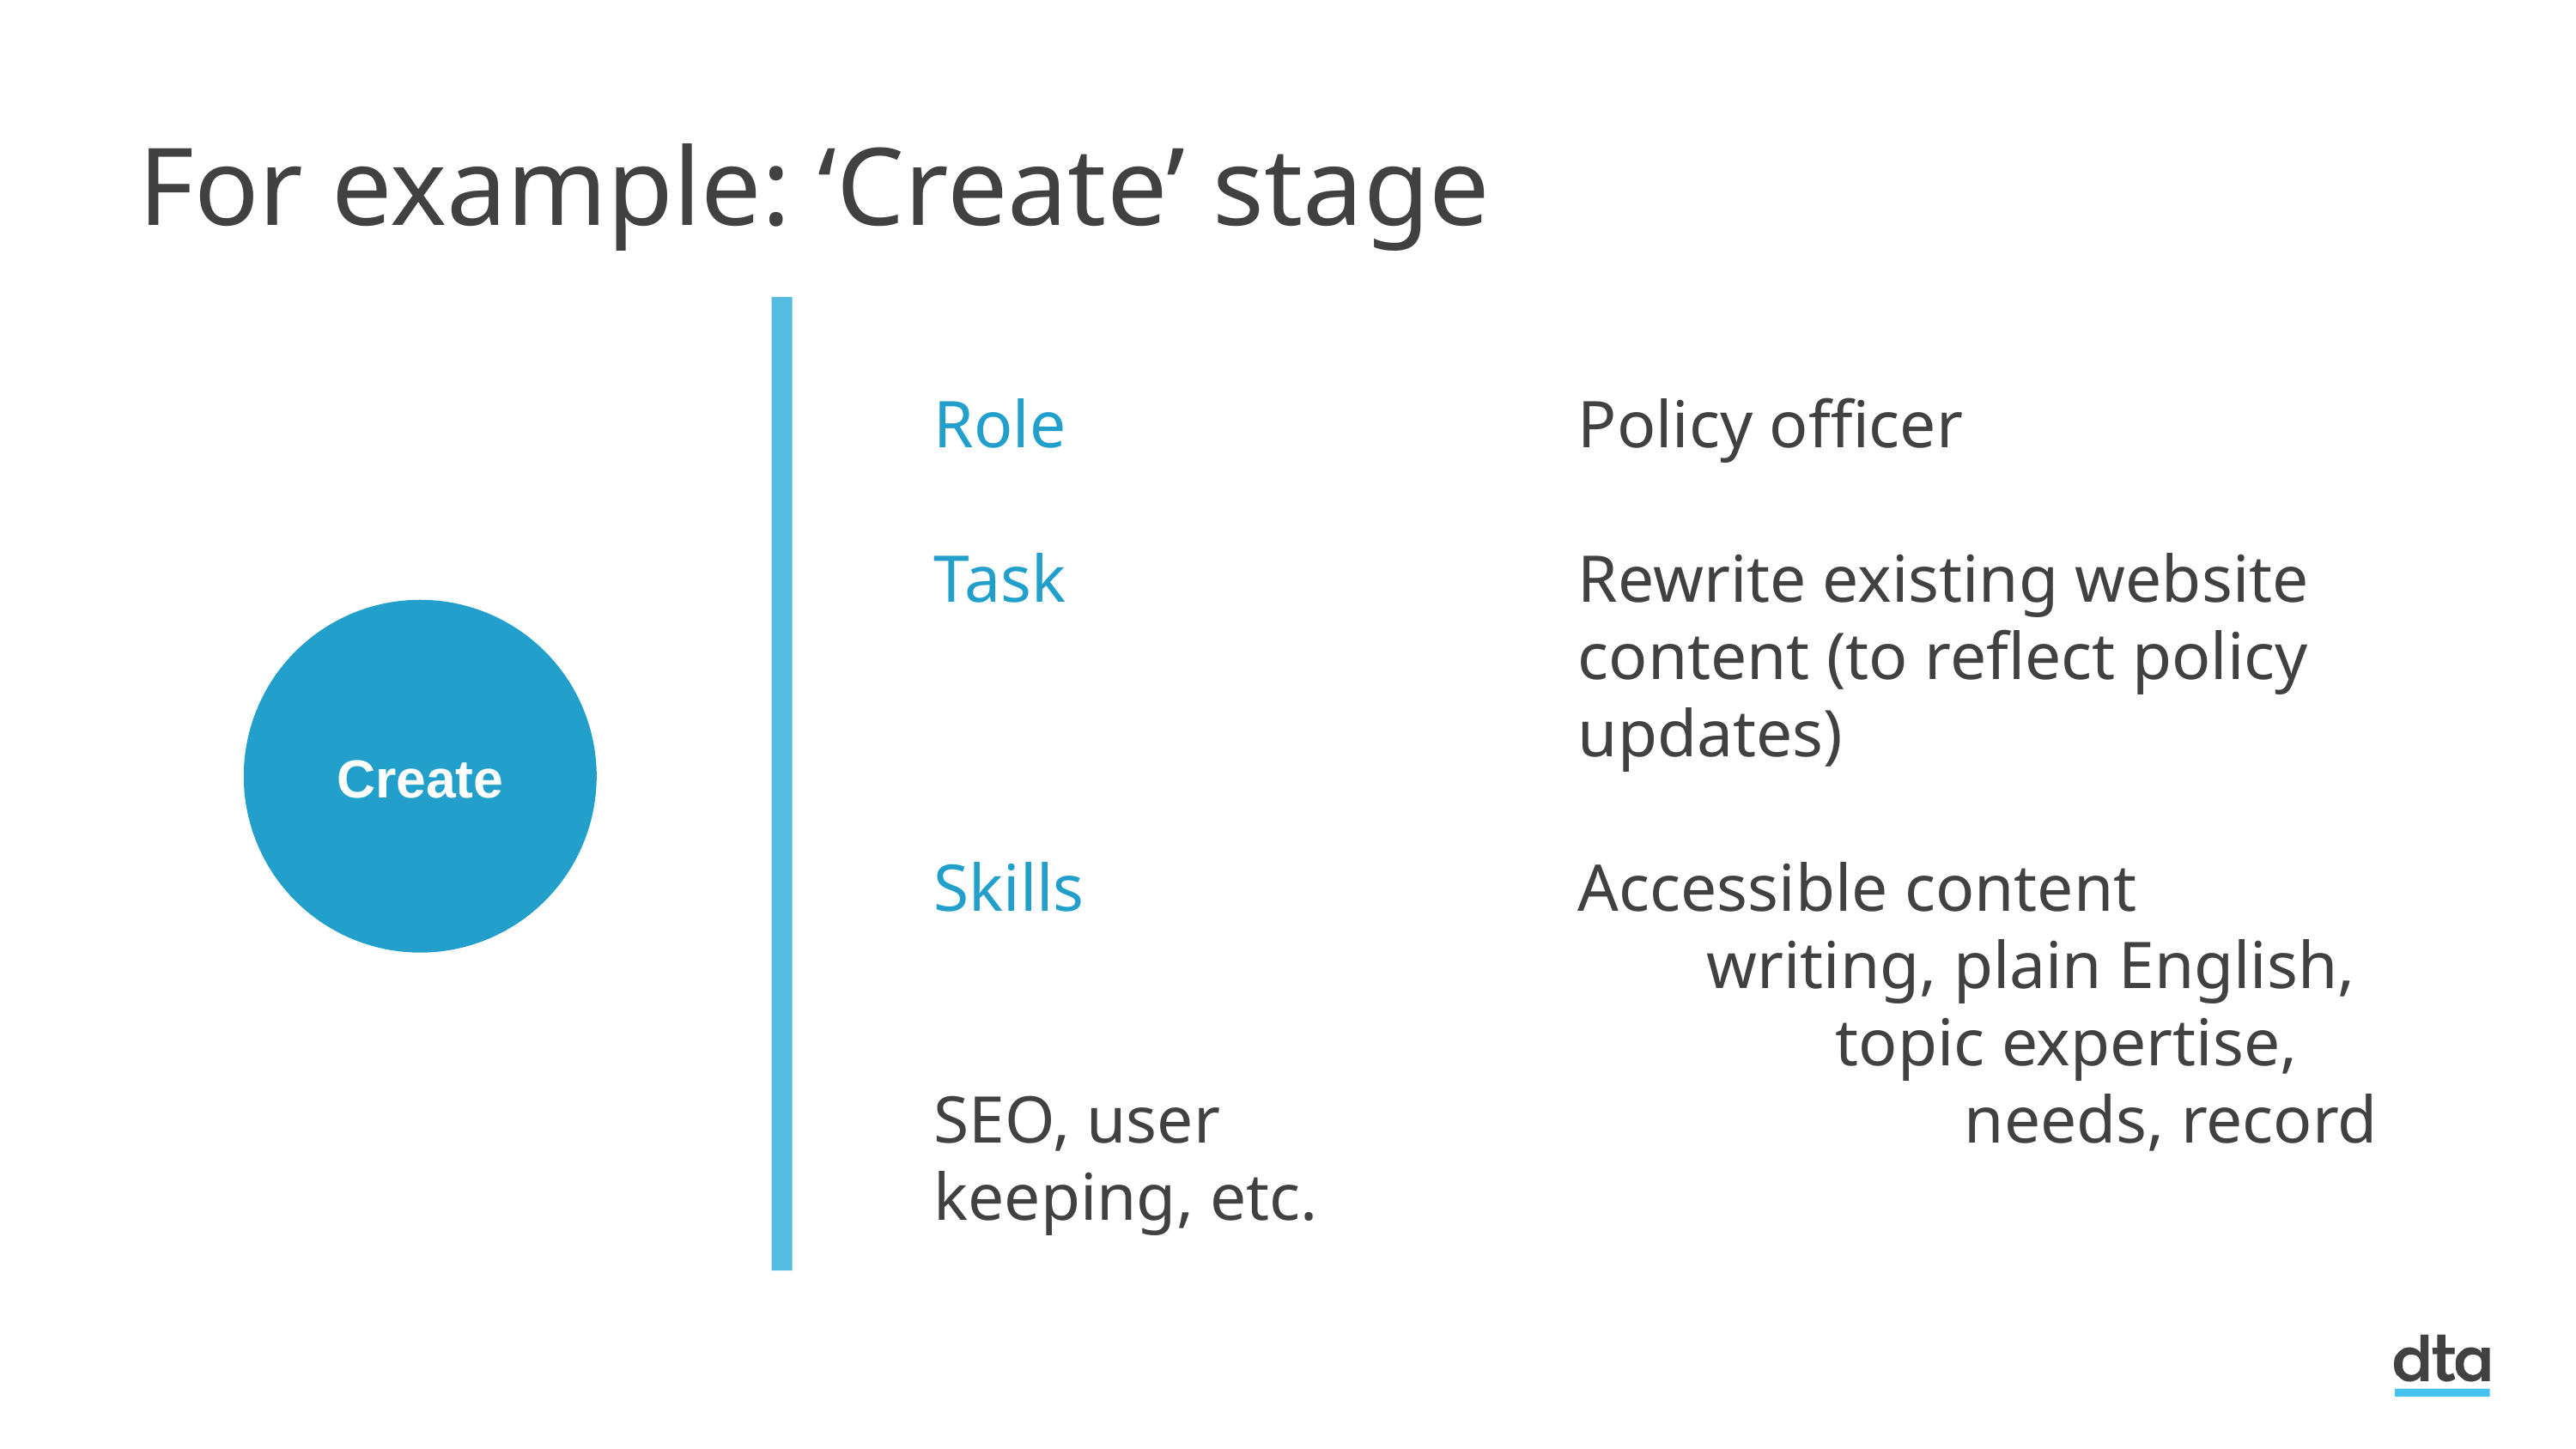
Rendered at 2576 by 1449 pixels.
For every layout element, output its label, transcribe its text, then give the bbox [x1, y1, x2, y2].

text_box [256, 599, 585, 712]
text_box For example: ‘Create’ stage [133, 112, 2016, 328]
text_box [771, 296, 793, 1271]
text_box Role Policy officer Task Rewrite existing website content (to reflect policy updates) Skills Accessible content writing, plain English, topic expertise, SEO, user needs, record keeping, etc. [928, 300, 2423, 1253]
picture [2394, 1334, 2490, 1397]
text_box [255, 840, 585, 953]
text_box Create [243, 712, 597, 840]
